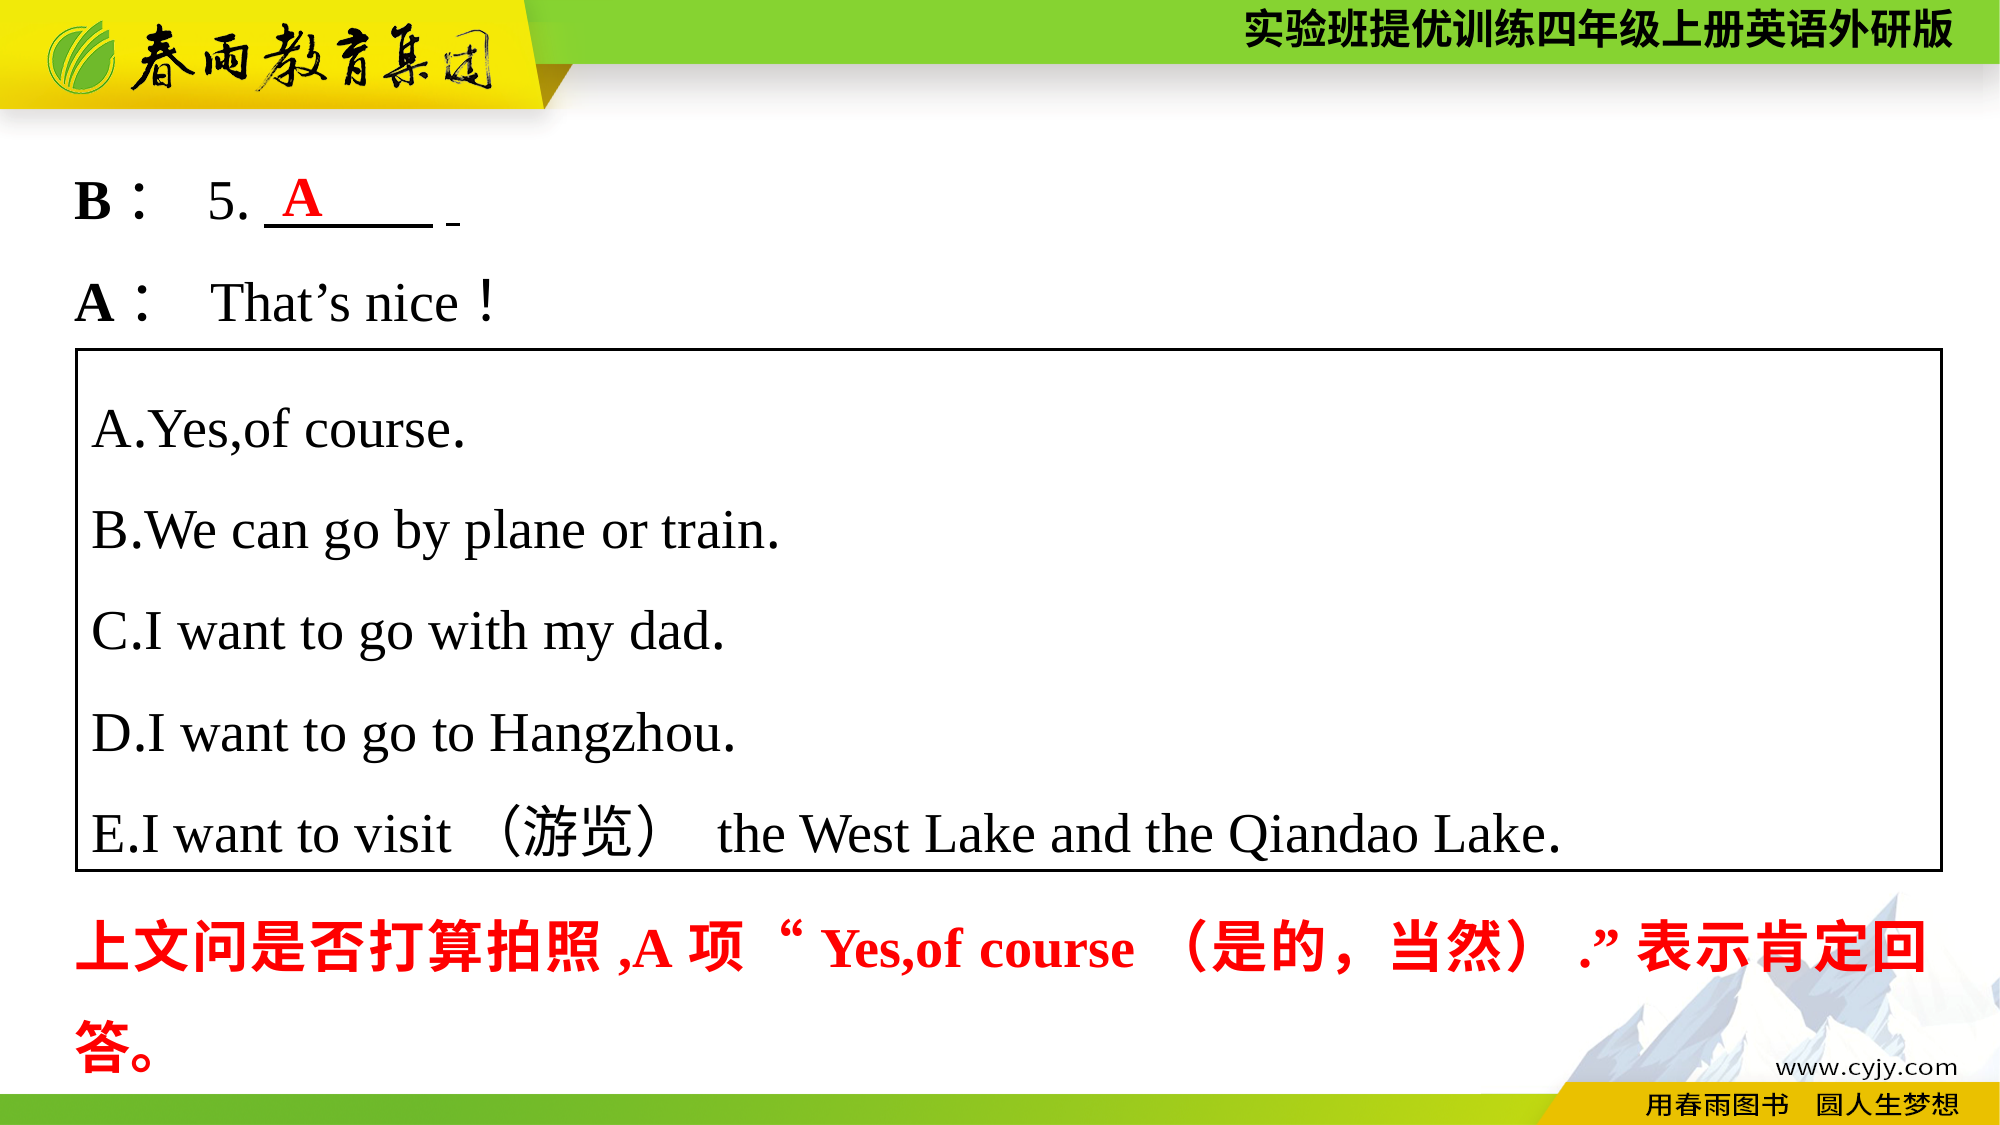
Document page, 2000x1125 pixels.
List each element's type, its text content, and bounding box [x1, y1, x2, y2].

list B： 5. . A： That’s nice！ [59, 122, 1944, 335]
text_box A.Yes,of course. B.We can go by plane or train. C.I want to go with my dad. D.I want to go to Hangzhou. E.I want to visit（游览） the West Lake and the Qiandao Lake. [76, 349, 1942, 870]
picture [0, 0, 2000, 1125]
text_box 上文问是否打算拍照,A项“Yes,of course（是的，当然）.”表示肯定回答。 [59, 870, 1944, 1088]
text_box A [267, 119, 339, 236]
